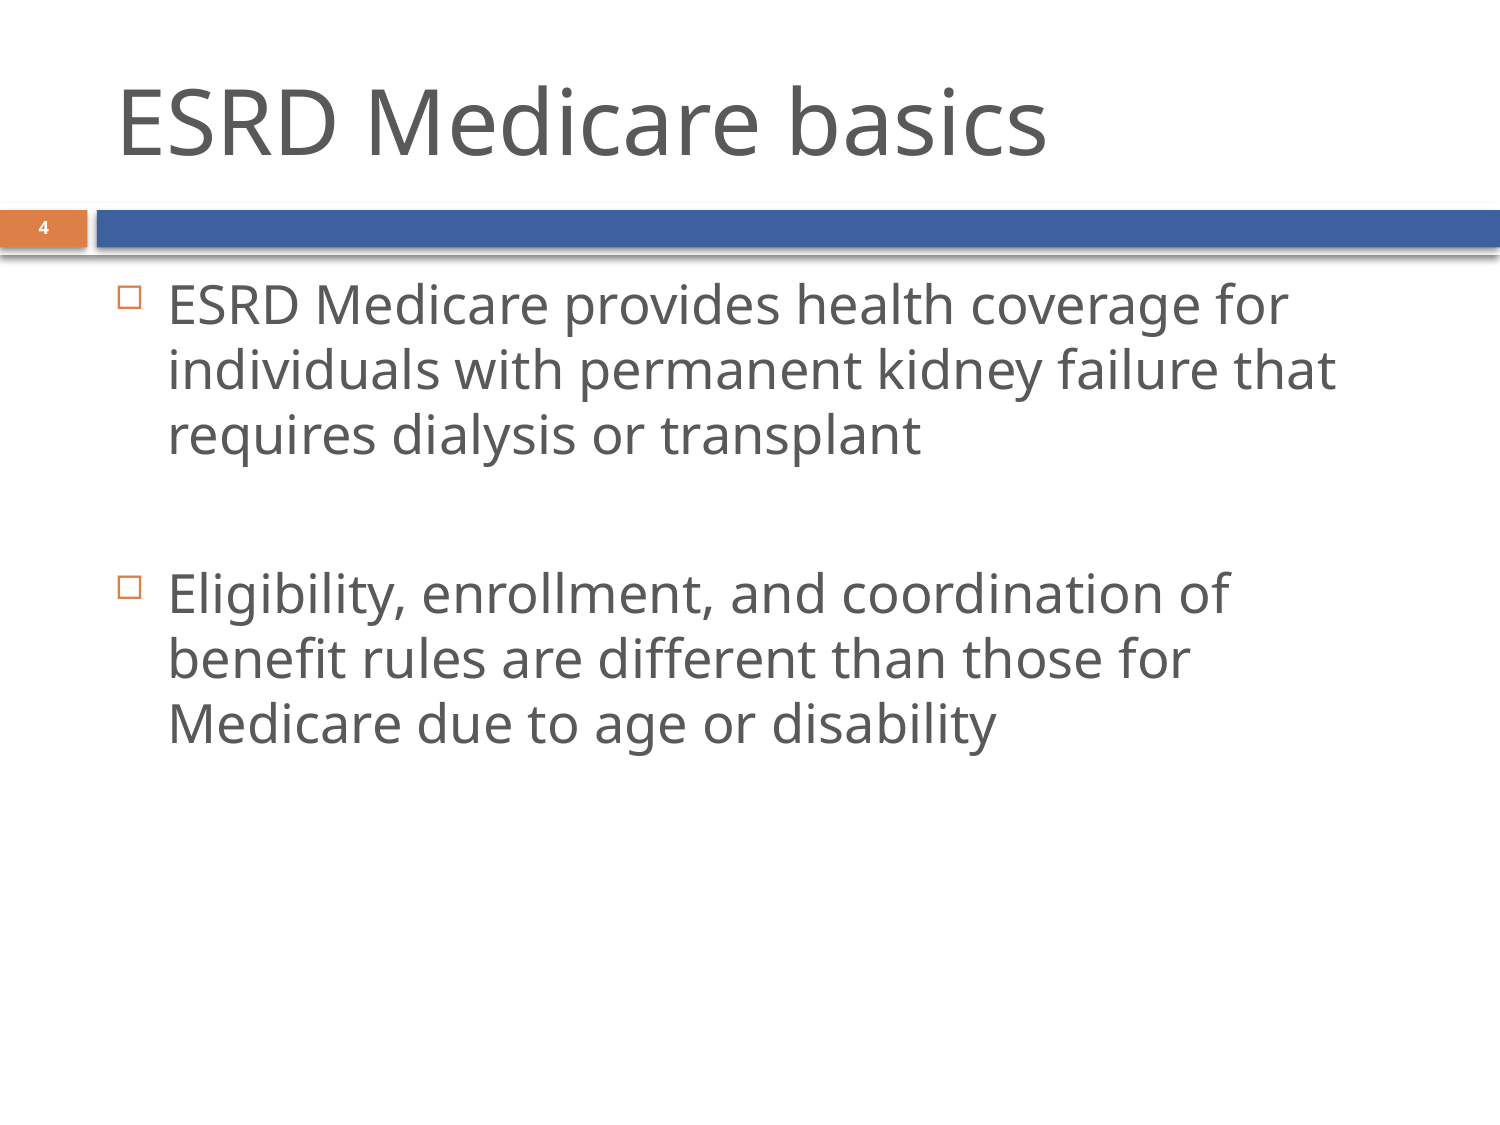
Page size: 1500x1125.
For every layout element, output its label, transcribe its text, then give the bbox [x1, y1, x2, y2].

title ESRD Medicare basics [100, 37, 1438, 200]
list ESRD Medicare provides health coverage for individuals with permanent kidney failure that requires dialysis or transplant Eligibility, enrollment, and coordination of benefit rules are different than those for Medicare due to age or disability [100, 262, 1438, 1000]
slide_number 4 [0, 208, 88, 249]
